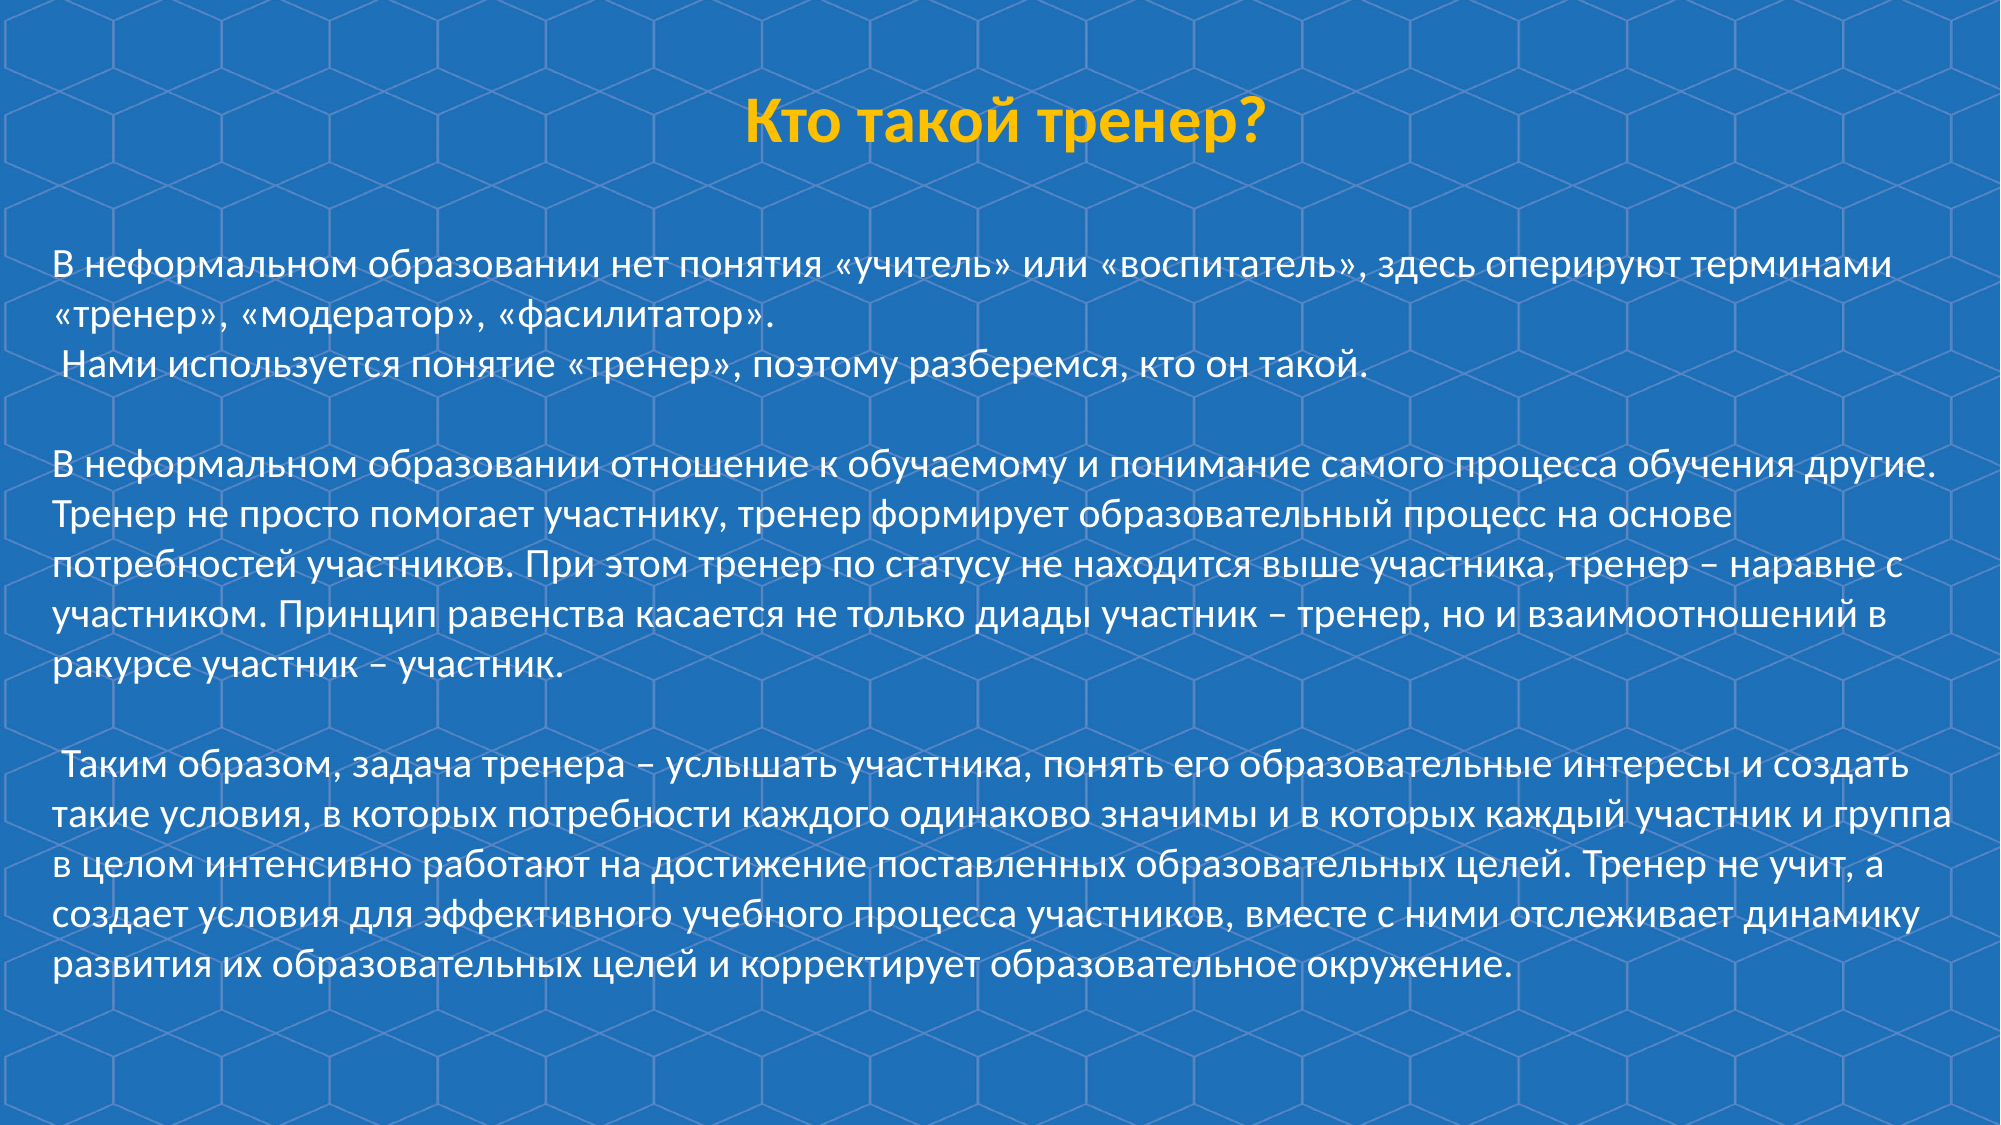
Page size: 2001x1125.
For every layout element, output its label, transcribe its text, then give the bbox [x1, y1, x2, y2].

text_box Кто такой тренер? В неформальном образовании нет понятия «учитель» или «воспитатель», здесь оперируют терминами «тренер», «модератор», «фасилитатор». Нами используется понятие «тренер», поэтому разберемся, кто он такой. В неформальном образовании отношение к обучаемому и понимание самого процесса обучения другие. Тренер не просто помогает участнику, тренер формирует образовательный процесс на основе потребностей участников. При этом тренер по статусу не находится выше участника, тренер – наравне с участником. Принцип равенства касается не только диады участник – тренер, но и взаимоотношений в ракурсе участник – участник. Таким образом, задача тренера – услышать участника, понять его образовательные интересы и создать такие условия, в которых потребности каждого одинаково значимы и в которых каждый участник и группа в целом интенсивно работают на достижение поставленных образовательных целей. Тренер не учит, а создает условия для эффективного учебного процесса участников, вместе с ними отслеживает динамику развития их образовательных целей и корректирует образовательное окружение. [37, 68, 1978, 1044]
picture [0, 0, 2000, 1125]
